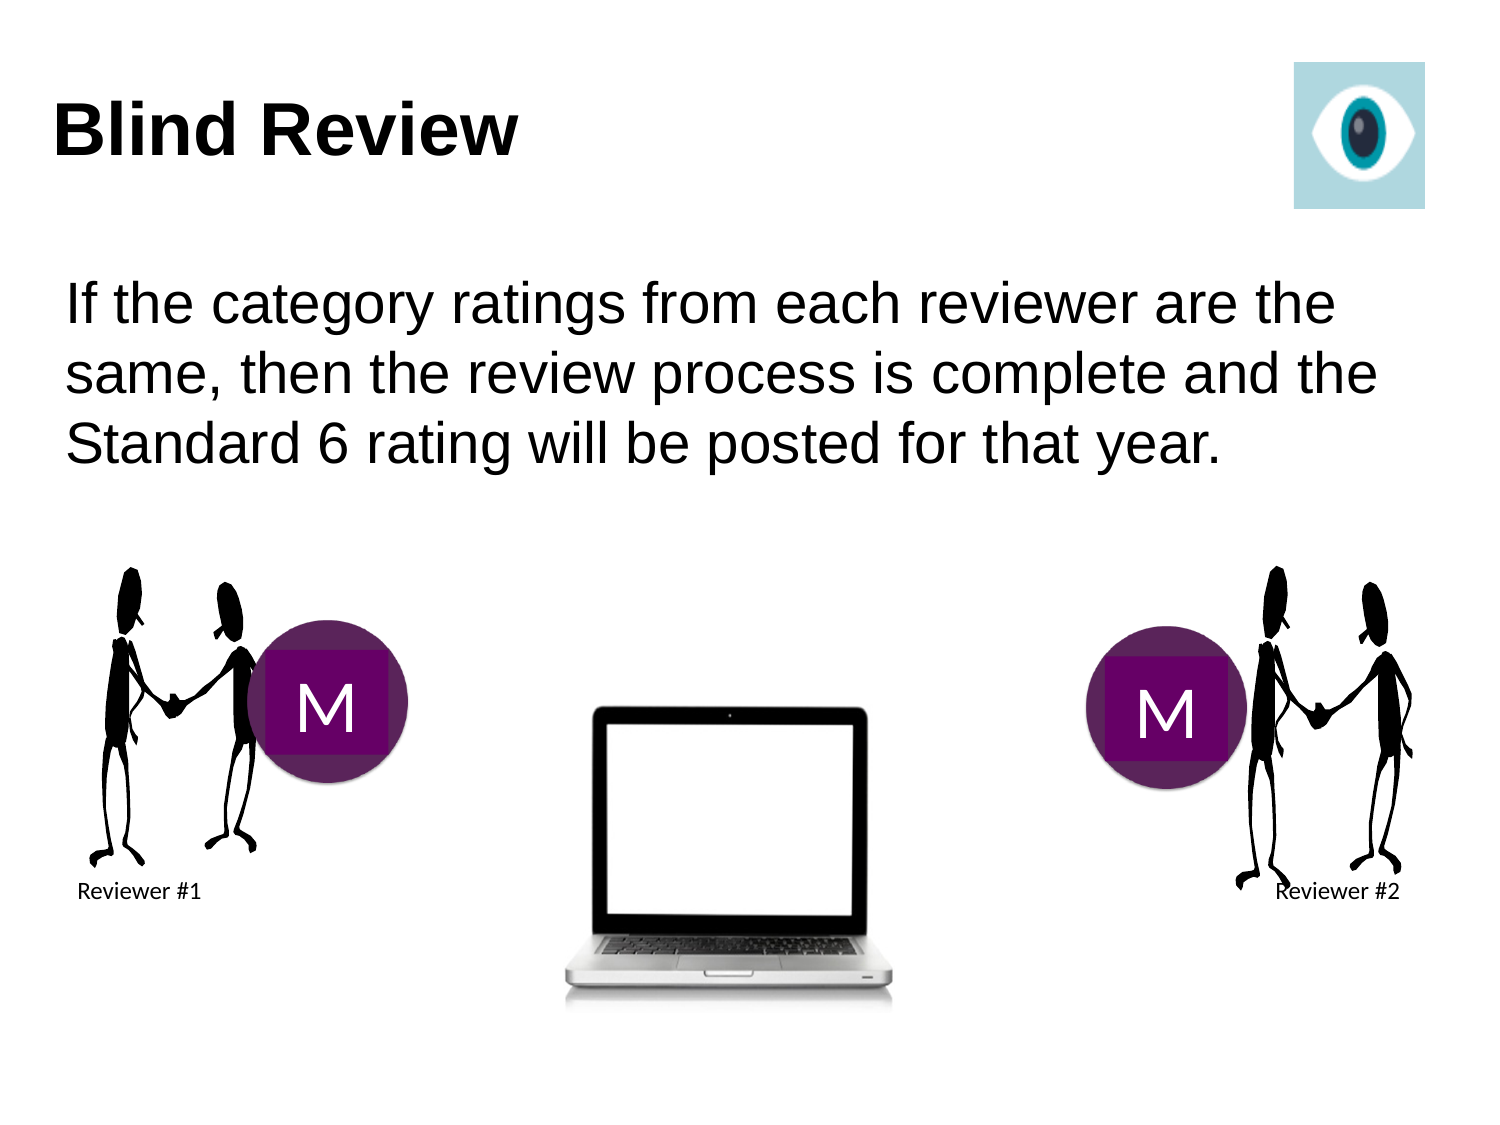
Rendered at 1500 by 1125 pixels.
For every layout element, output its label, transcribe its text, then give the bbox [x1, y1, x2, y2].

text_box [1082, 624, 1251, 795]
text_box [62, 566, 328, 913]
text_box Blind Review [37, 73, 1288, 178]
picture [1293, 62, 1426, 209]
list If the category ratings from each reviewer are the same, then the review process is complete and the Standard 6 rating will be posted for that year. [50, 187, 1450, 974]
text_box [243, 618, 411, 788]
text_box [1235, 565, 1500, 913]
picture [562, 675, 896, 1013]
